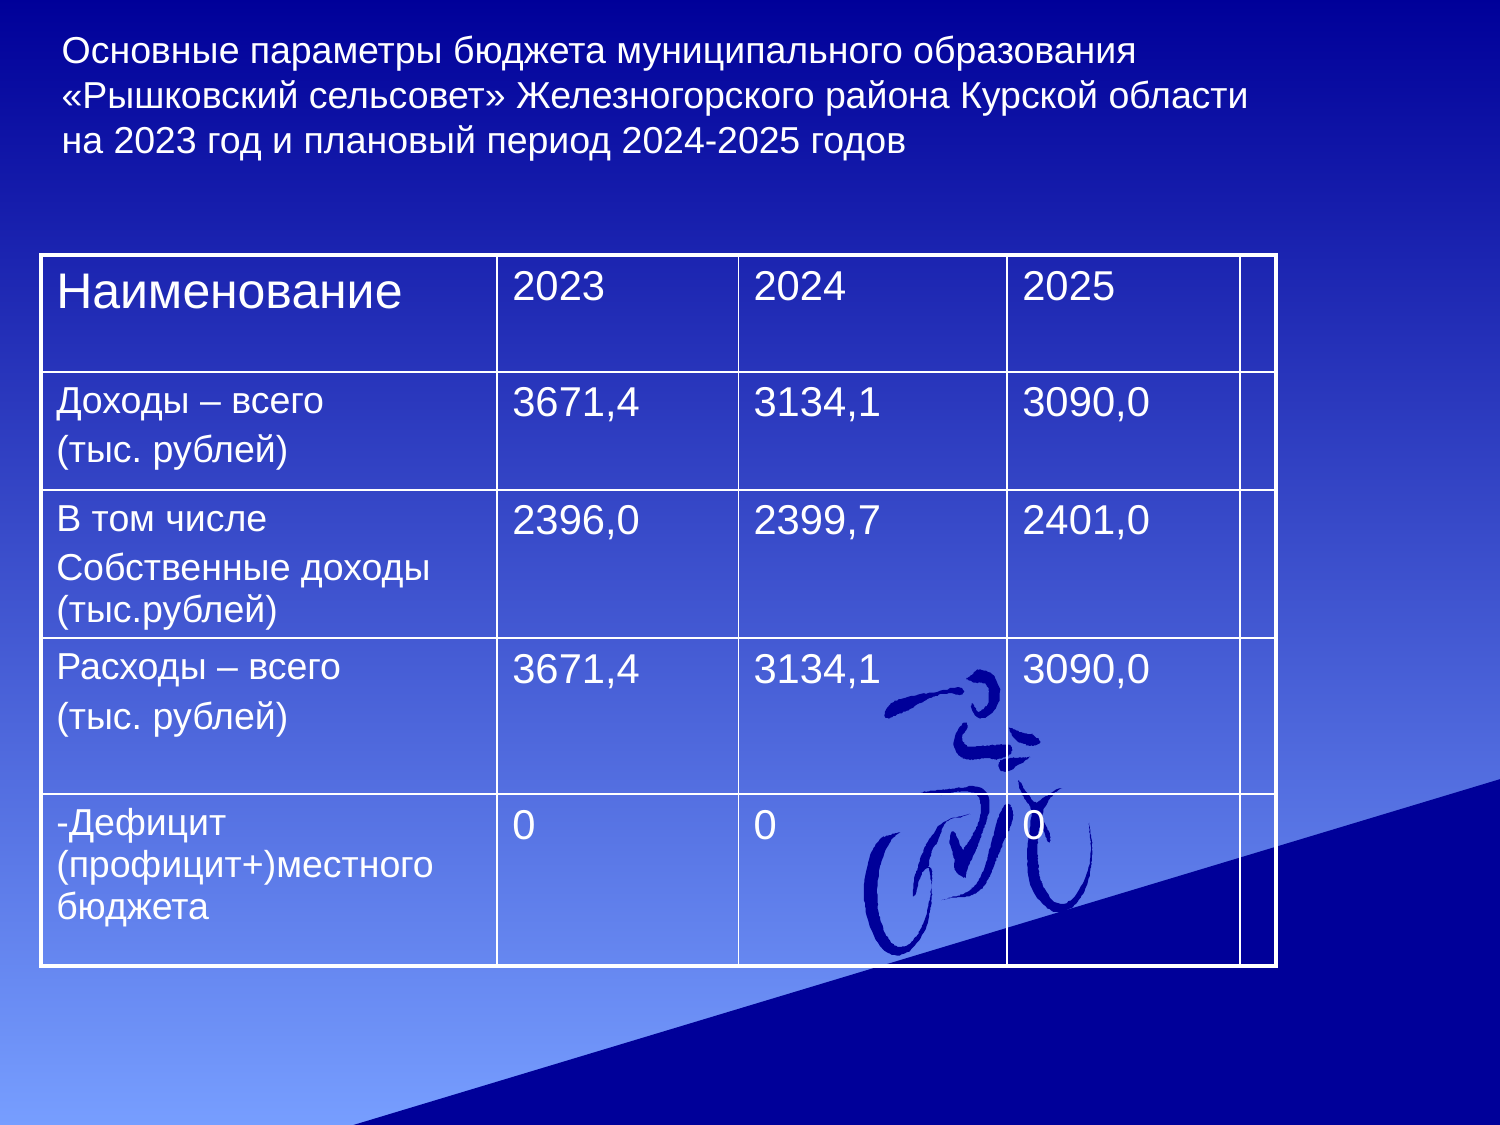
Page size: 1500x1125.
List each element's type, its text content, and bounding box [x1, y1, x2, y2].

table_cell 0 [739, 795, 1006, 964]
table_header Наименование [43, 257, 496, 371]
table_header [1241, 257, 1274, 371]
table_cell [1241, 491, 1274, 637]
table_cell Доходы – всего (тыс. рублей) [43, 373, 496, 489]
table_cell 2396,0 [498, 491, 738, 637]
table_cell 2401,0 [1008, 491, 1239, 637]
table_header 2024 [739, 257, 1006, 371]
table_cell Расходы – всего (тыс. рублей) [43, 639, 496, 793]
title Основные параметры бюджета муниципального образования «Рышковский сельсовет» Железногорского района Курской области на 2023 год и плановый период 2024-2025 годов [46, 0, 1274, 188]
table_cell 3134,1 [739, 373, 1006, 489]
table_cell 2399,7 [739, 491, 1006, 637]
table_cell 3671,4 [498, 373, 738, 489]
table_cell 3134,1 [739, 639, 1006, 793]
table_cell 3671,4 [498, 639, 738, 793]
table_header 2023 [498, 257, 738, 371]
table_cell 0 [1008, 795, 1239, 964]
table_cell 3090,0 [1008, 373, 1239, 489]
table_cell [1241, 373, 1274, 489]
table_cell [1241, 639, 1274, 793]
table_cell -Дефицит (профицит+)местного бюджета [43, 795, 496, 964]
table_cell 3090,0 [1008, 639, 1239, 793]
table_cell В том числе Собственные доходы (тыс.рублей) [43, 491, 496, 637]
table_cell 0 [498, 795, 738, 964]
table_header 2025 [1008, 257, 1239, 371]
table_cell [1241, 795, 1274, 964]
